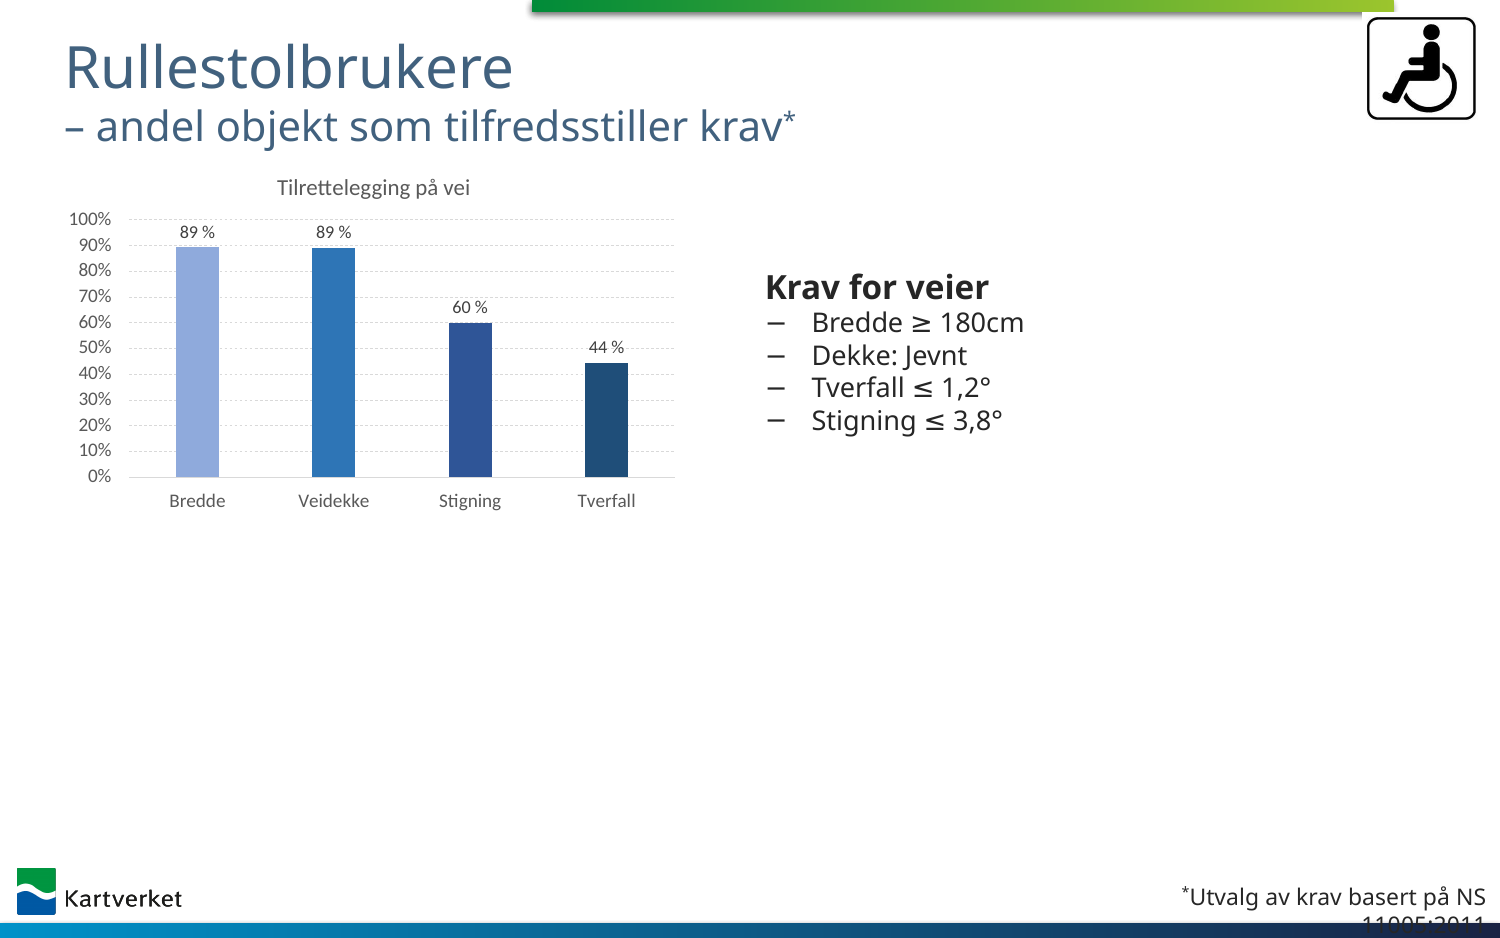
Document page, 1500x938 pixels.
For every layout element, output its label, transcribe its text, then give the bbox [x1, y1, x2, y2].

text_box Rullestolbrukere – andel objekt som tilfredsstiller krav* [49, 25, 1431, 158]
picture [62, 166, 686, 519]
picture [1362, 12, 1481, 126]
text_box *Utvalg av krav basert på NS 11005:2011 [1068, 873, 1500, 938]
text_box Krav for veier Bredde ≥ 180cm Dekke: Jevnt Tverfall ≤ 1,2° Stigning ≤ 3,8° [750, 258, 1234, 444]
